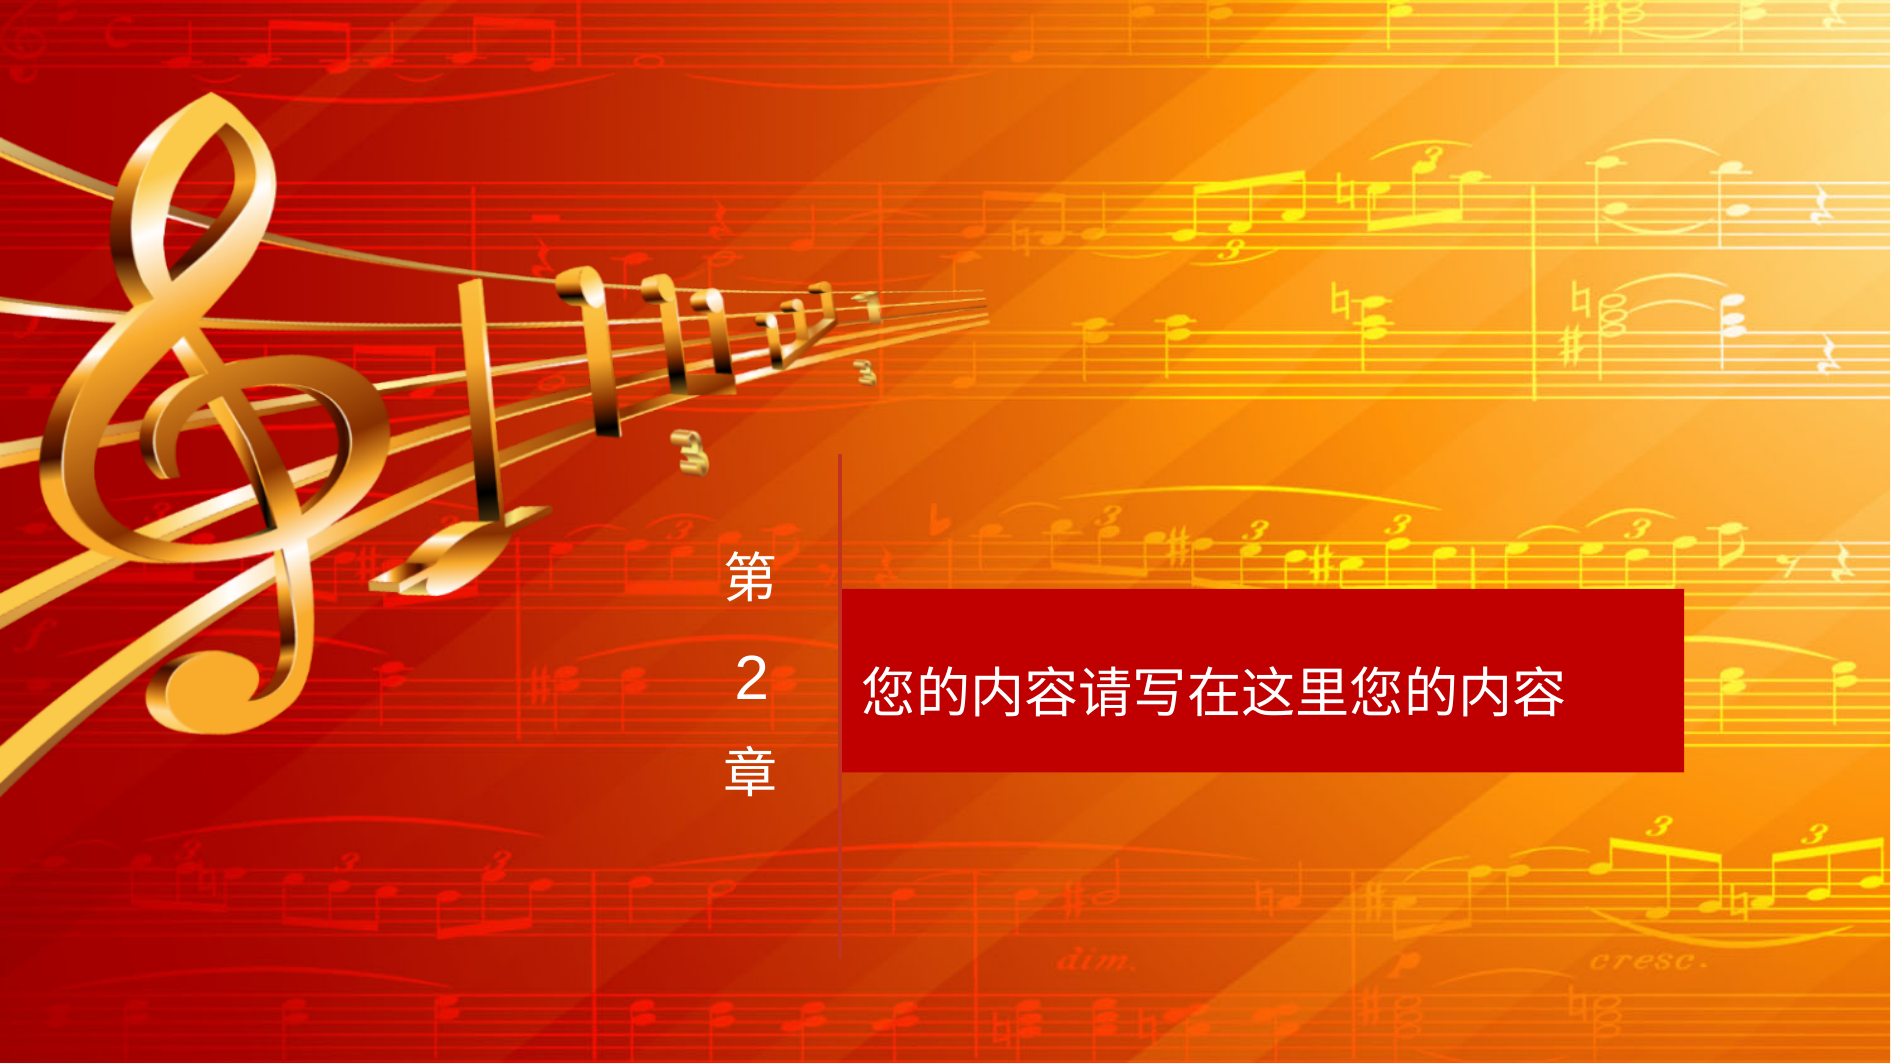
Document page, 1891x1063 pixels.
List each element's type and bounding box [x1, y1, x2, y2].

picture [0, 0, 1891, 1063]
text_box [663, 536, 840, 853]
